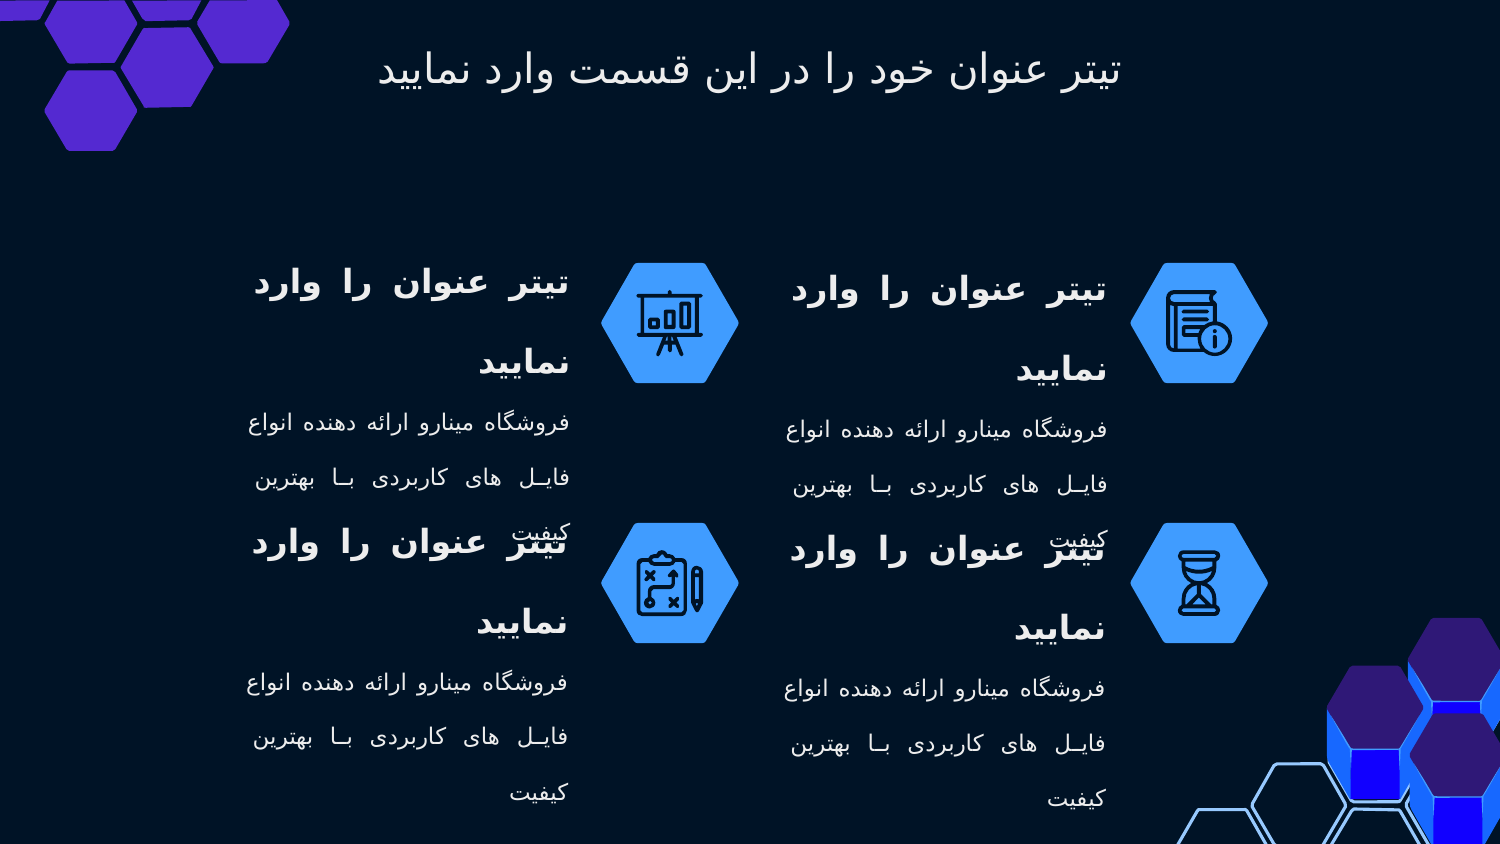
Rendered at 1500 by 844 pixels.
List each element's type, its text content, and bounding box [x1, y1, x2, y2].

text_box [636, 549, 704, 617]
text_box تیتر عنوان را وارد نمایید فروشگاه مینارو ارائه دهنده انواع فایل های کاربردی با بهترین کیفیت [228, 472, 584, 812]
text_box تیتر عنوان را وارد نمایید فروشگاه مینارو ارائه دهنده انواع فایل های کاربردی با بهترین کیفیت [230, 213, 585, 553]
text_box [1130, 522, 1268, 644]
text_box تیتر عنوان خود را در این قسمت وارد نمایید [0, 9, 1500, 100]
text_box تیتر عنوان را وارد نمایید فروشگاه مینارو ارائه دهنده انواع فایل های کاربردی با بهترین کیفیت [768, 219, 1123, 560]
text_box [1177, 550, 1221, 616]
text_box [1165, 289, 1233, 357]
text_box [636, 289, 704, 357]
text_box [601, 522, 739, 644]
text_box [1130, 262, 1268, 384]
text_box تیتر عنوان را وارد نمایید فروشگاه مینارو ارائه دهنده انواع فایل های کاربردی با بهترین کیفیت [766, 479, 1121, 819]
text_box [601, 262, 739, 384]
